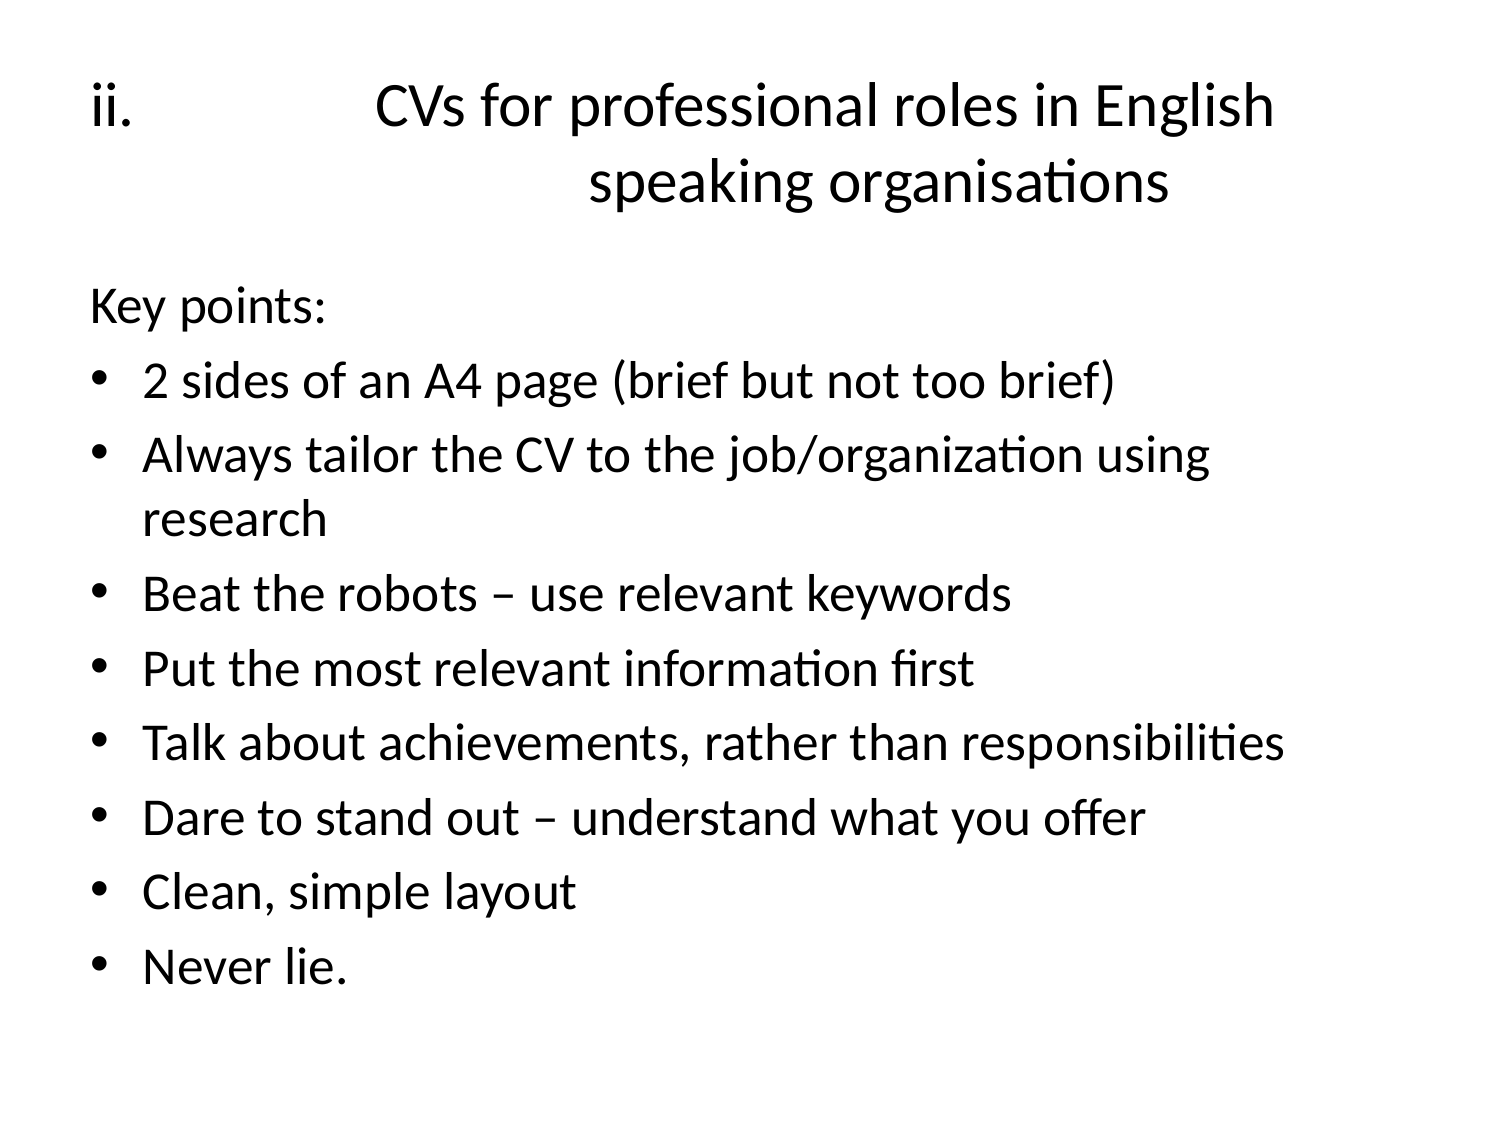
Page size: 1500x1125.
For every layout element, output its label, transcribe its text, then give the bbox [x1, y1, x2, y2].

title ii. CVs for professional roles in English speaking organisations [75, 45, 1425, 233]
list Key points: 2 sides of an A4 page (brief but not too brief) Always tailor the CV to the job/organization using research Beat the robots – use relevant keywords Put the most relevant information first Talk about achievements, rather than responsibilities Dare to stand out – understand what you offer Clean, simple layout Never lie. [75, 262, 1425, 1005]
